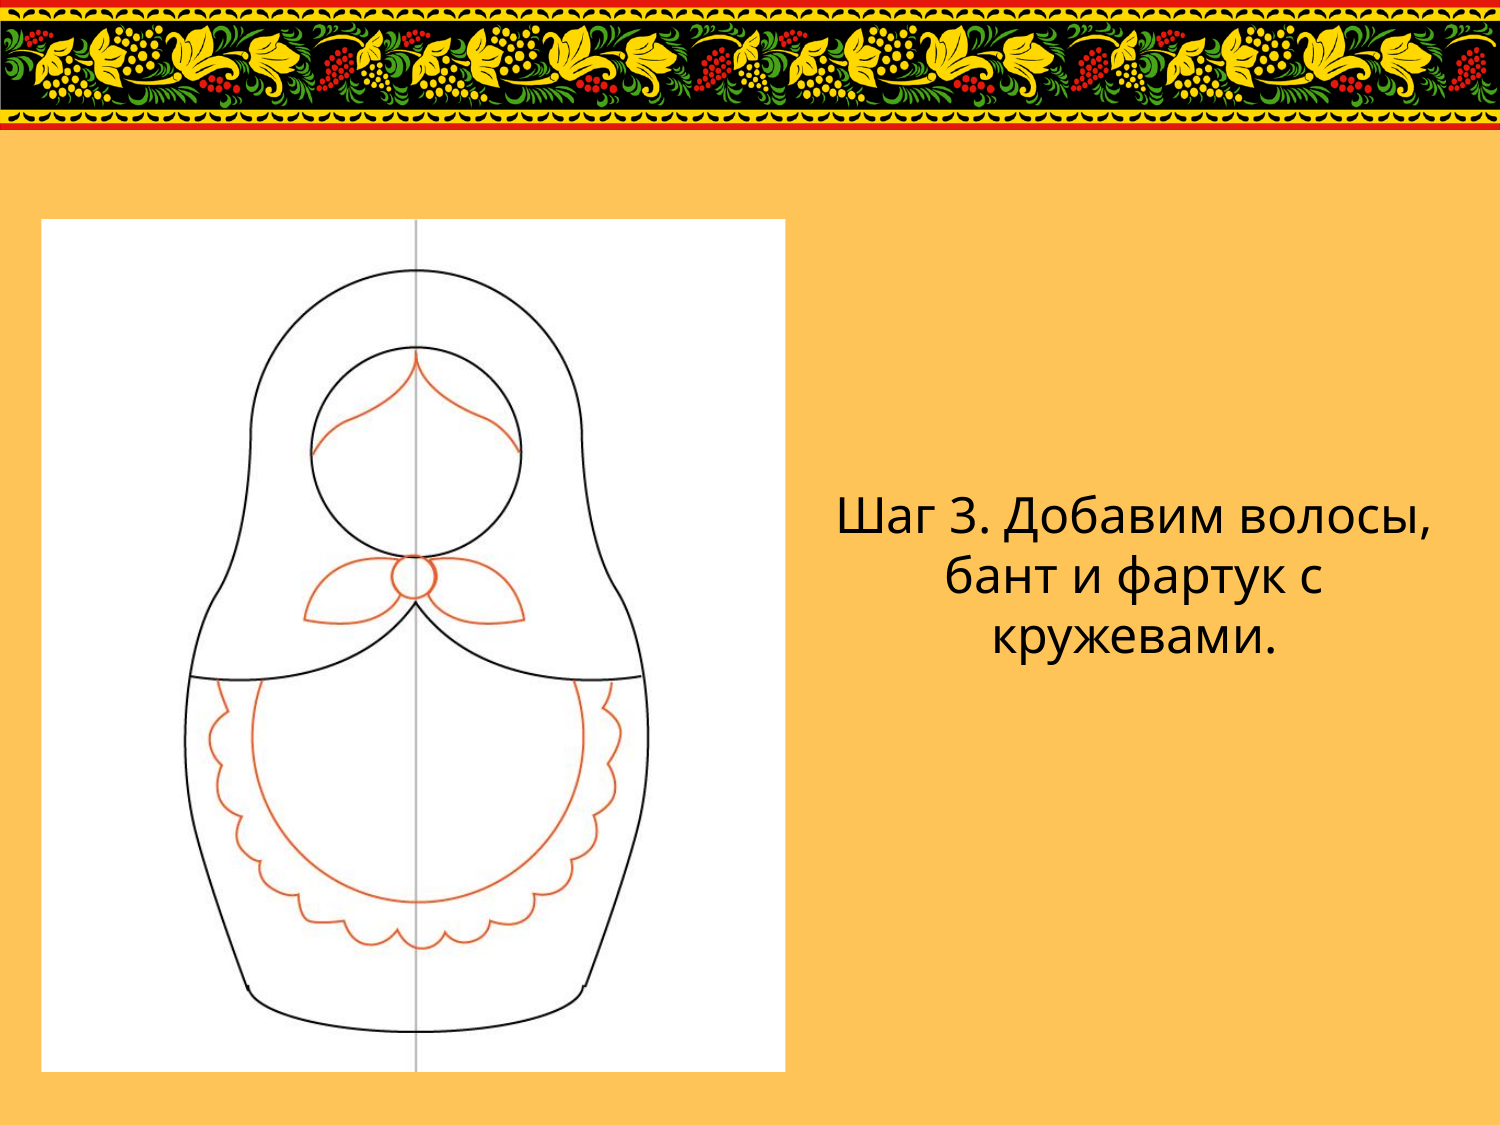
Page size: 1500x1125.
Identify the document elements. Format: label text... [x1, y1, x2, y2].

title Шаг 3. Добавим волосы, бант и фартук с кружевами. [809, 219, 1460, 988]
picture [0, 0, 1500, 1125]
